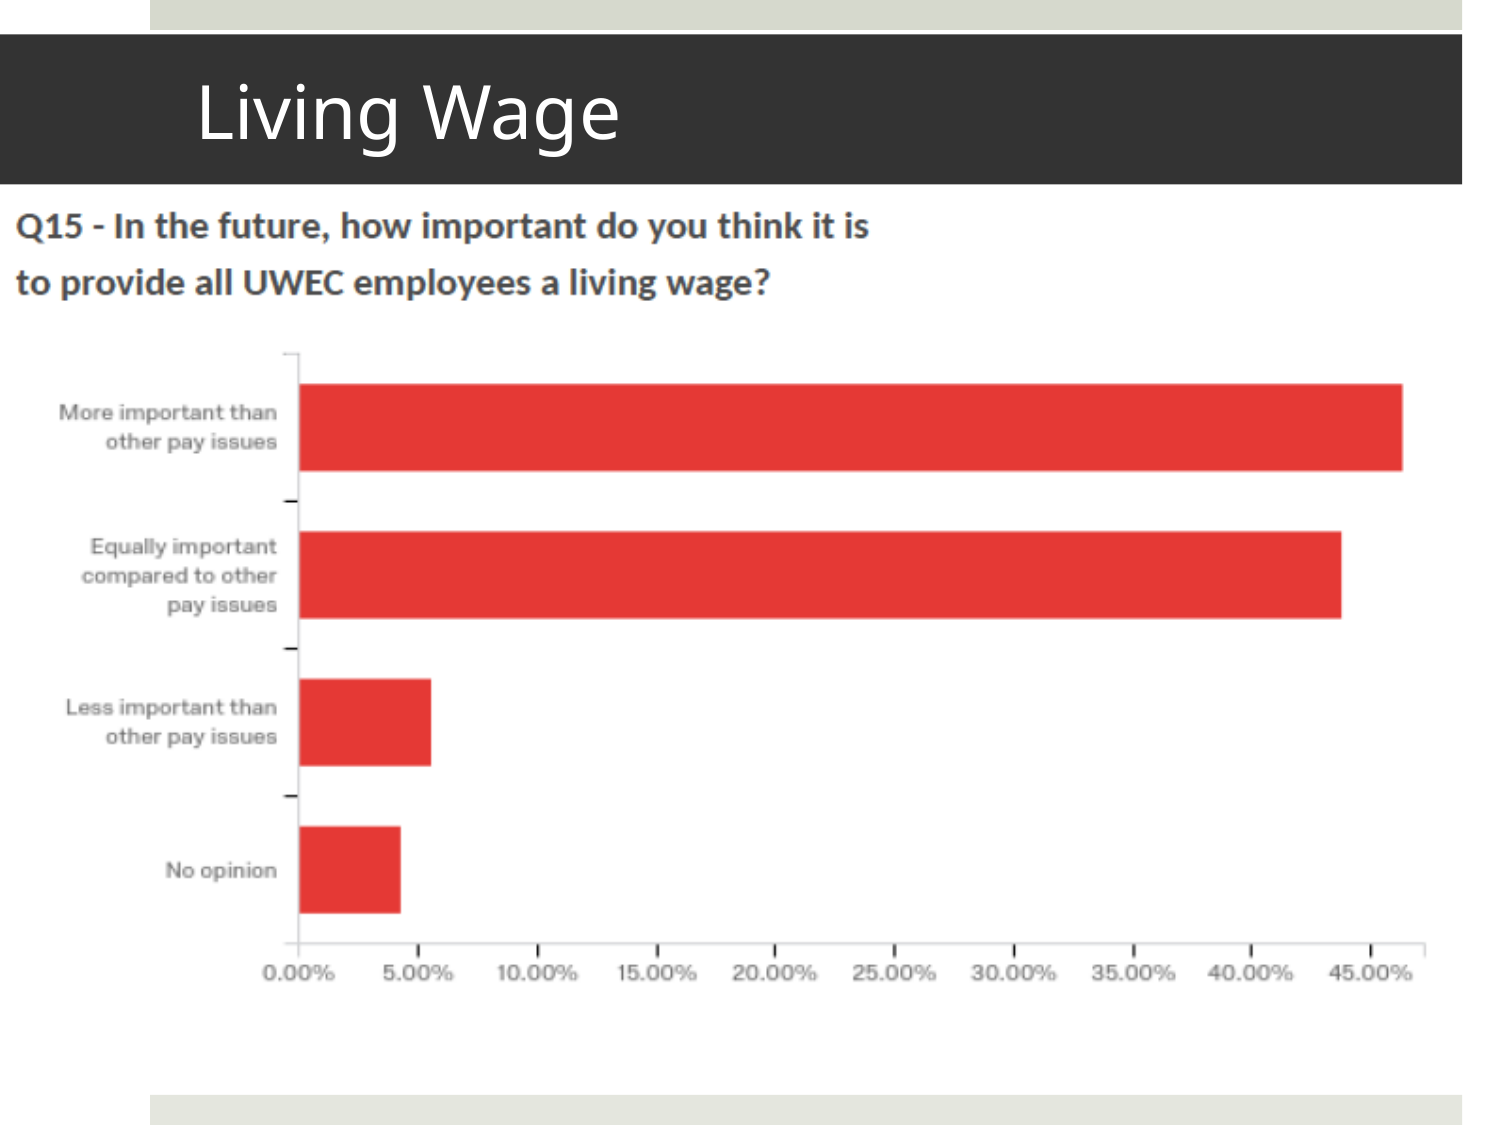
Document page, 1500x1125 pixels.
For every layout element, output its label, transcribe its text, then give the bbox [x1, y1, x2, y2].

picture [0, 200, 1500, 1052]
title Living Wage [0, 34, 1463, 185]
